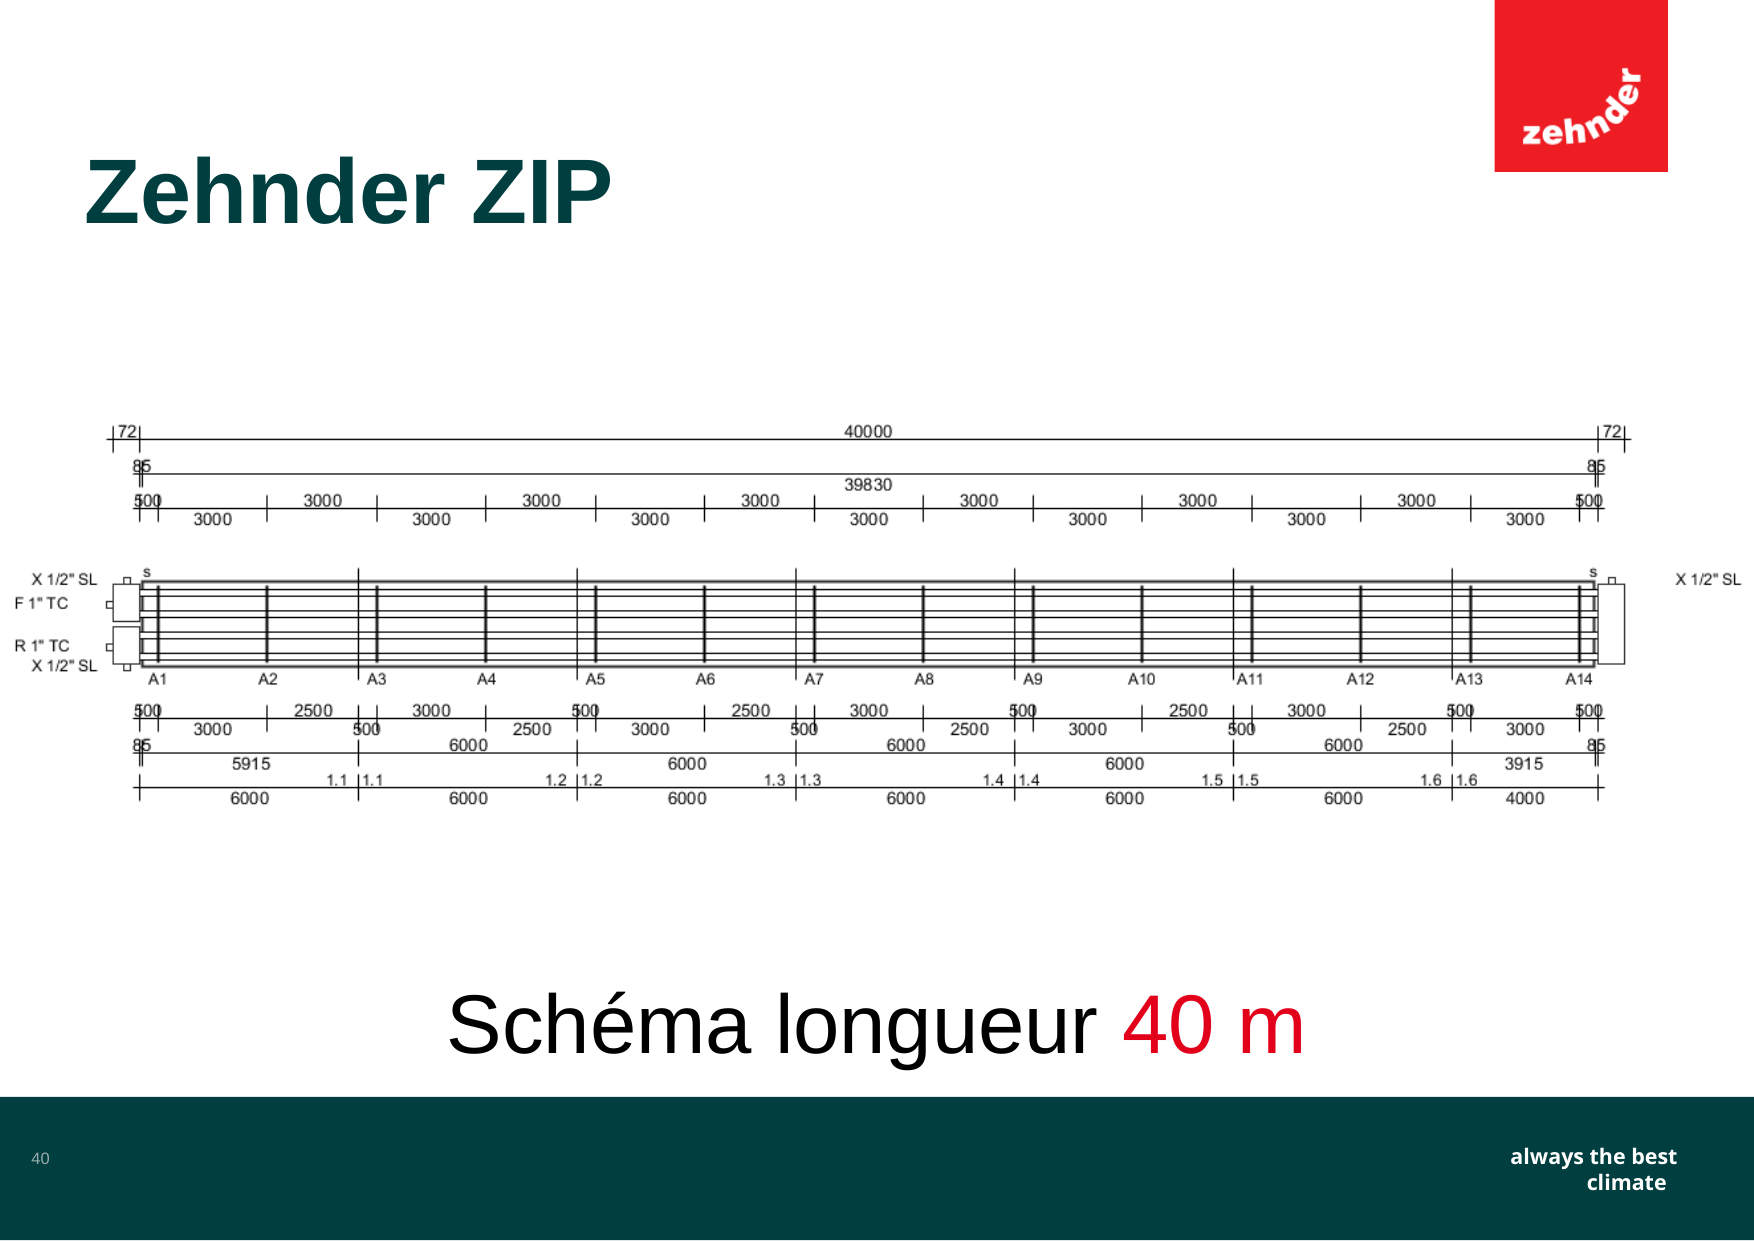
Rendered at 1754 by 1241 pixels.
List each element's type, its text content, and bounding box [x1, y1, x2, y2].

picture [0, 415, 1754, 815]
text_box Schéma longueur 40 m [431, 962, 1323, 1078]
title Zehnder ZIP [70, 136, 1583, 207]
